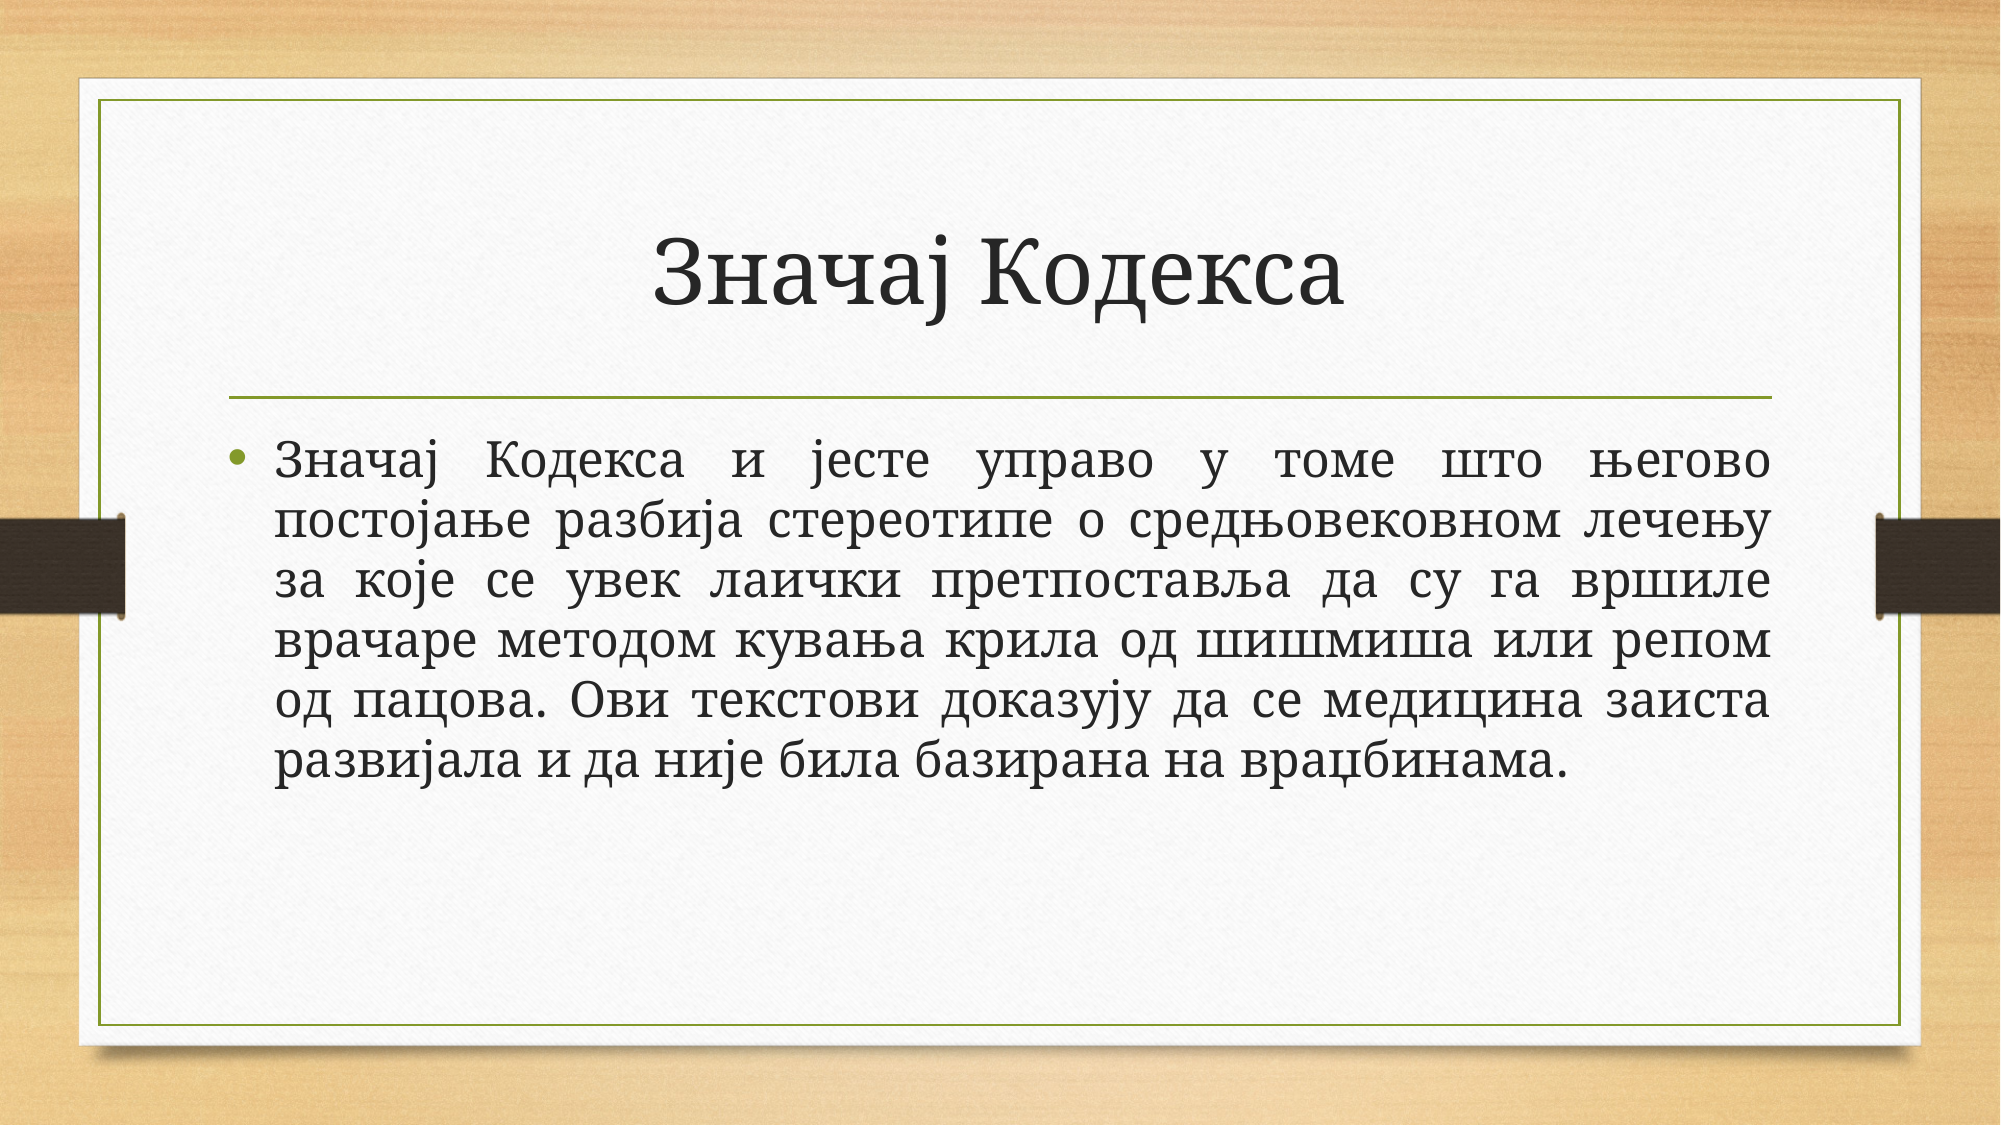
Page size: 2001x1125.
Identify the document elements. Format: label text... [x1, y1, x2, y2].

title Значај Кодекса [212, 161, 1788, 375]
picture [0, 0, 2001, 1125]
list Значај Кодекса и јесте управо у томе што његово постојање разбија стереотипе о средњовековном лечењу за које се увек лаички претпоставља да су га вршиле врачаре методом кувања крила од шишмиша или репом од пацова. Ови текстови доказују да се медицина заиста развијала и да није била базирана на враџбинама. [212, 419, 1788, 964]
